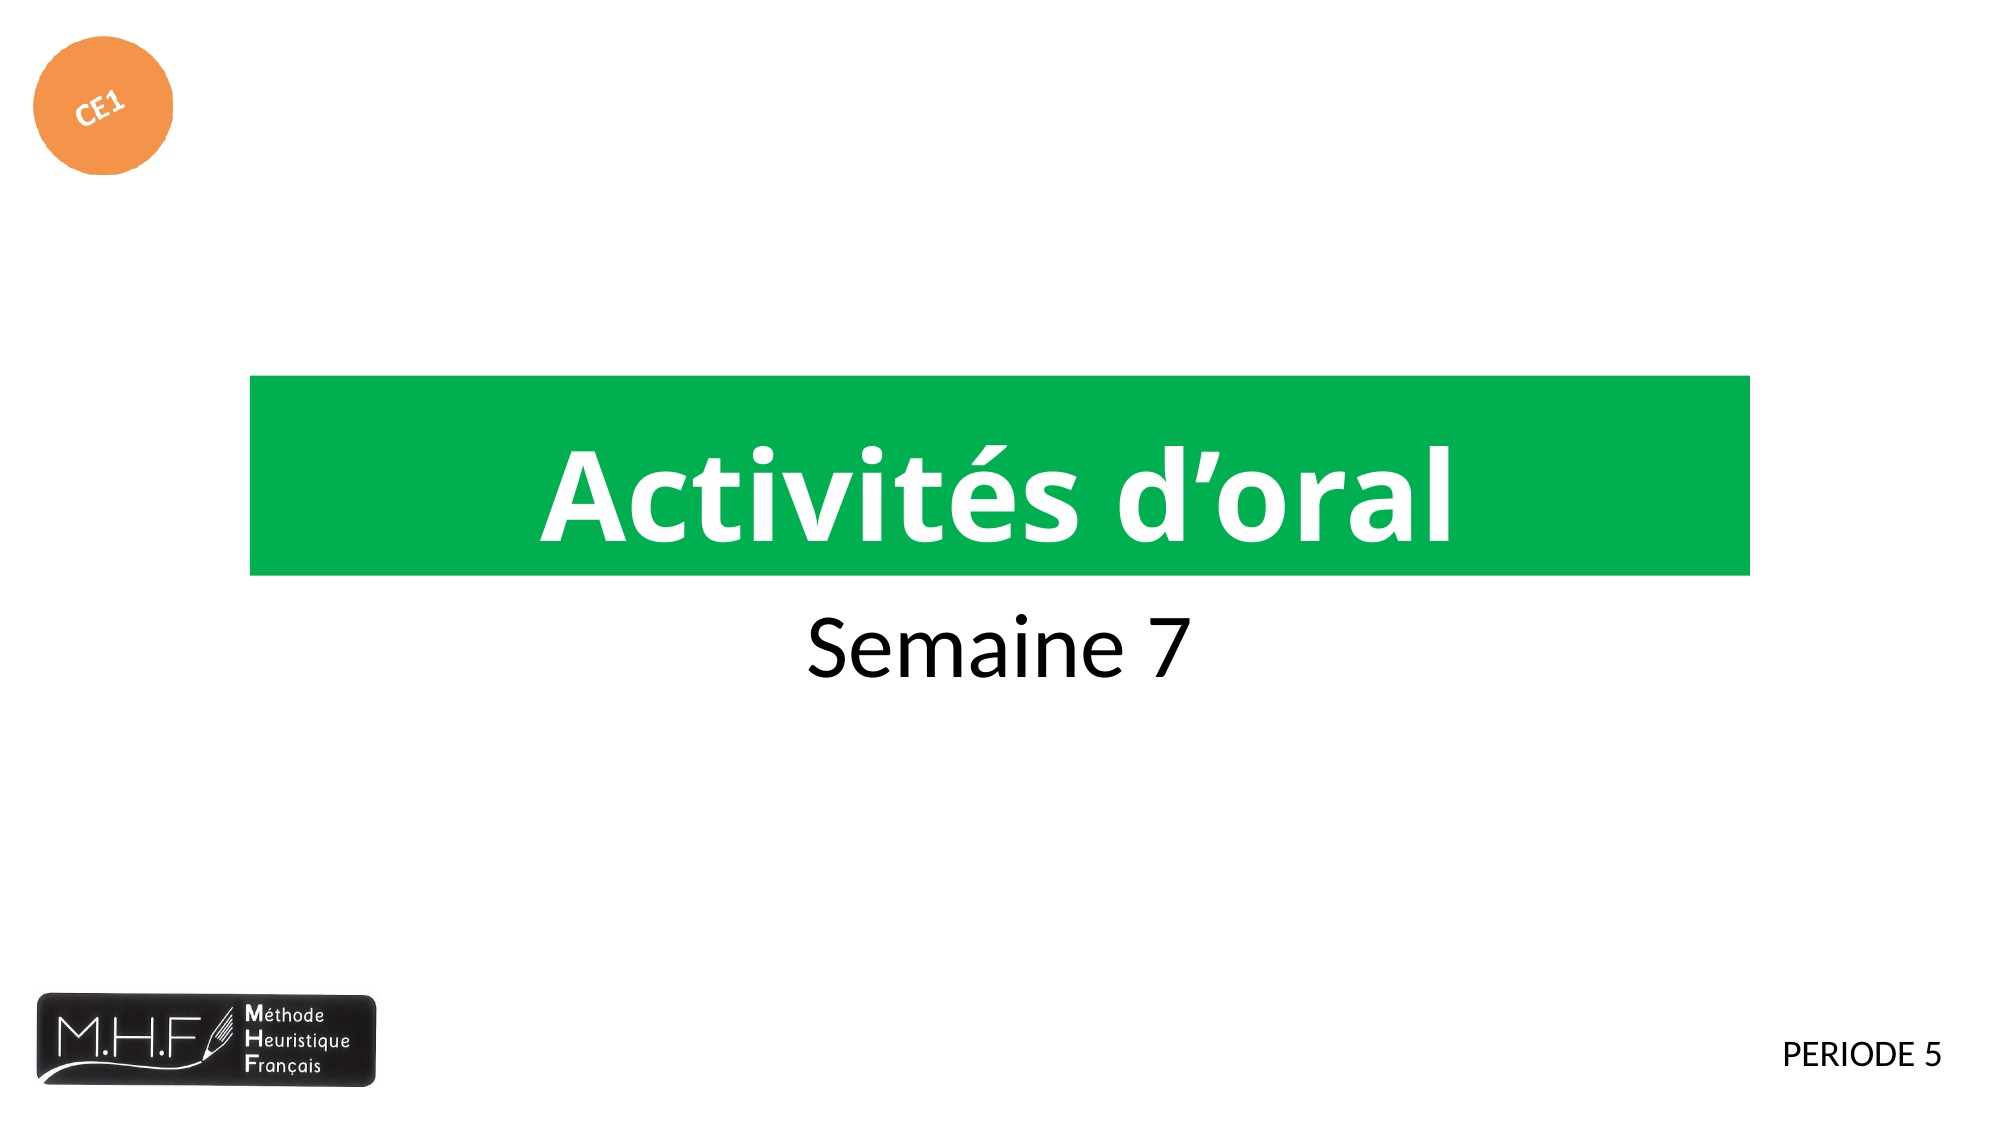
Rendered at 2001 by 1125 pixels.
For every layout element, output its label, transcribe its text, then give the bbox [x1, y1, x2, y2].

text_box PERIODE 5 [1362, 1021, 1967, 1082]
title Activités d’oral [249, 375, 1750, 576]
subtitle Semaine 7 [249, 590, 1750, 863]
picture [33, 36, 173, 175]
picture [33, 990, 379, 1089]
